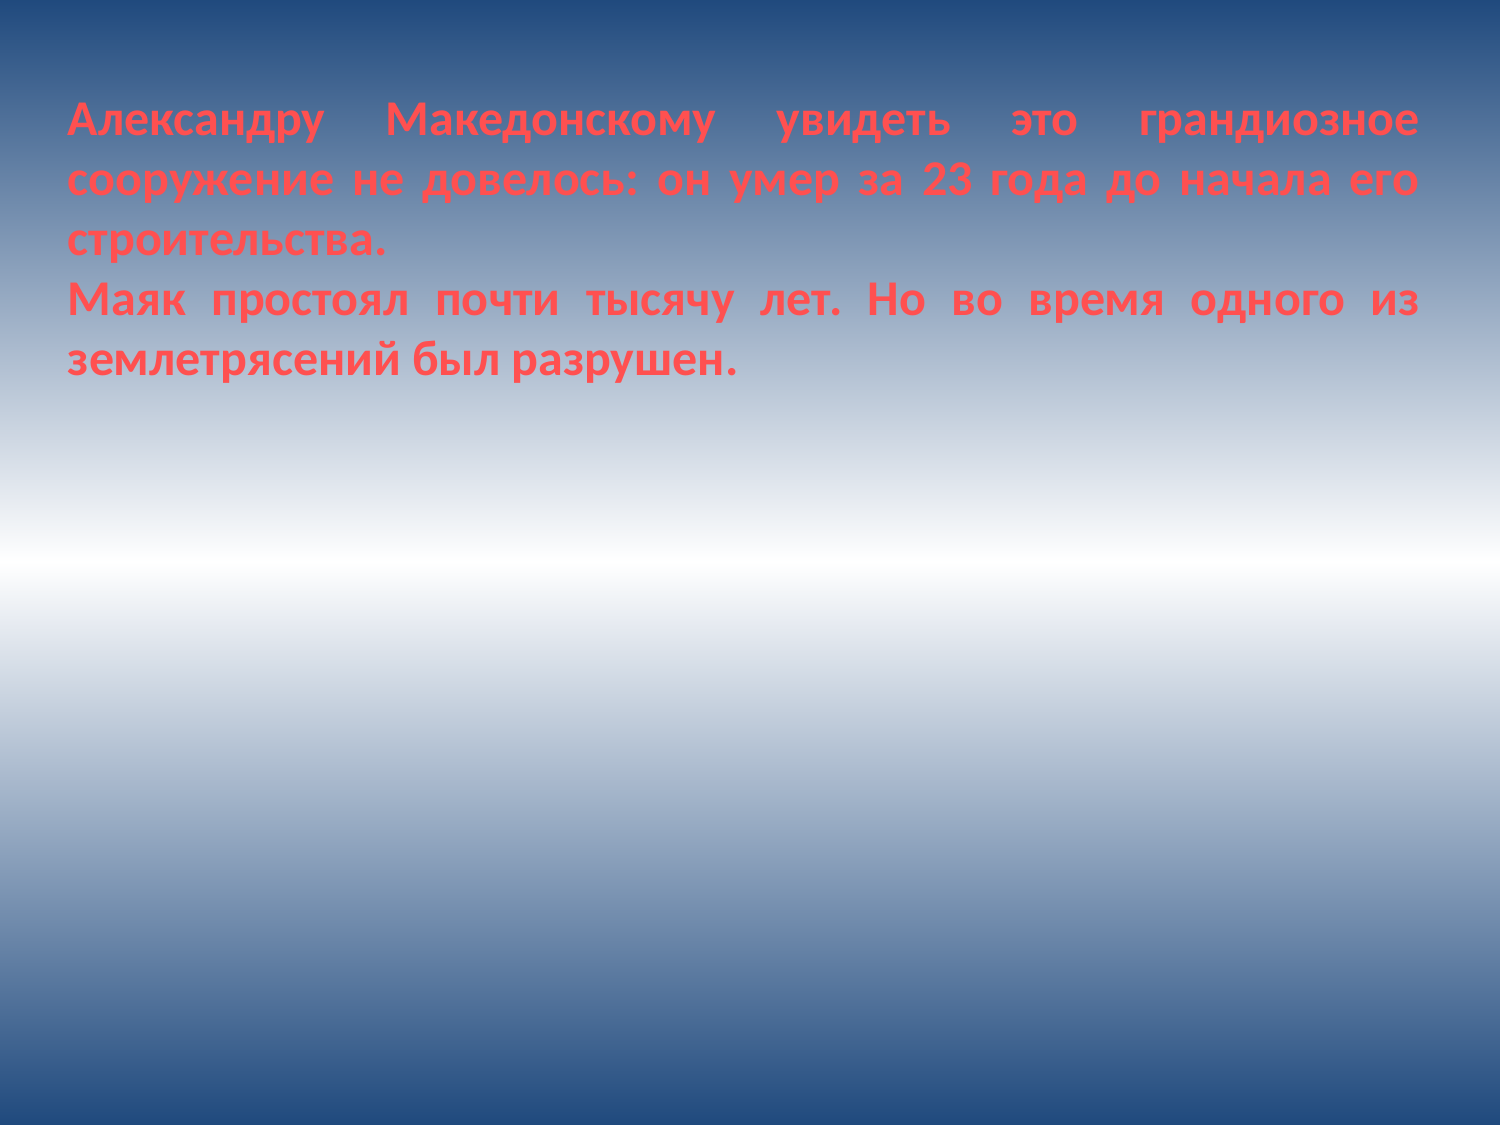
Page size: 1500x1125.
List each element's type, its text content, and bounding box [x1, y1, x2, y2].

text_box Александру Македонскому увидеть это грандиозное сооружение не довелось: он умер за 23 года до начала его строительства. Маяк простоял почти тысячу лет. Но во время одного из землетрясений был разрушен. [53, 78, 1436, 393]
